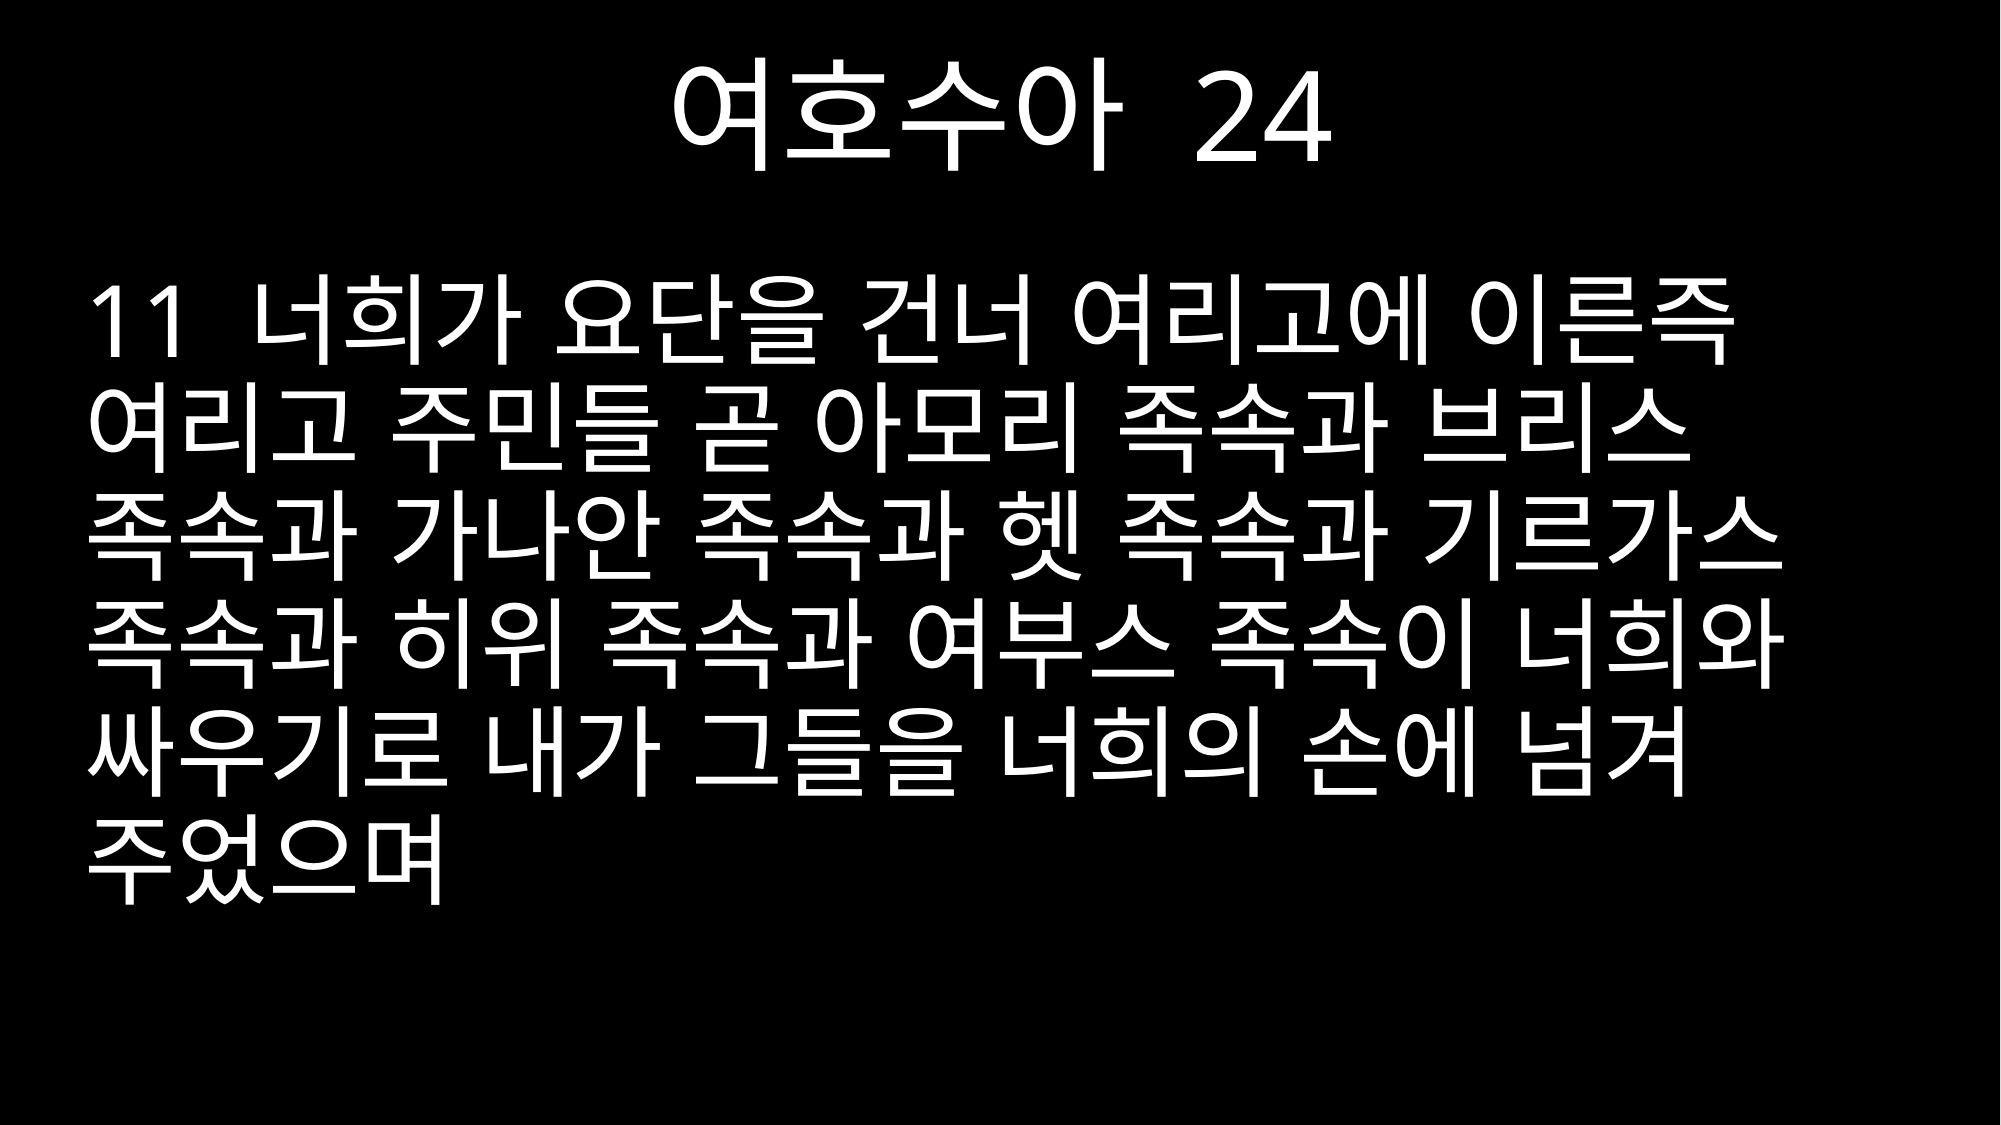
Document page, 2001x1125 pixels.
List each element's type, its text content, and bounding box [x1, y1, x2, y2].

picture [0, 0, 2001, 1125]
list 11 너희가 요단을 건너 여리고에 이른즉 여리고 주민들 곧 아모리 족속과 브리스 족속과 가나안 족속과 헷 족속과 기르가스 족속과 히위 족속과 여부스 족속이 너희와 싸우기로 내가 그들을 너희의 손에 넘겨 주었으며 [69, 263, 1953, 423]
footer 여호수아 24 [0, 32, 2000, 192]
